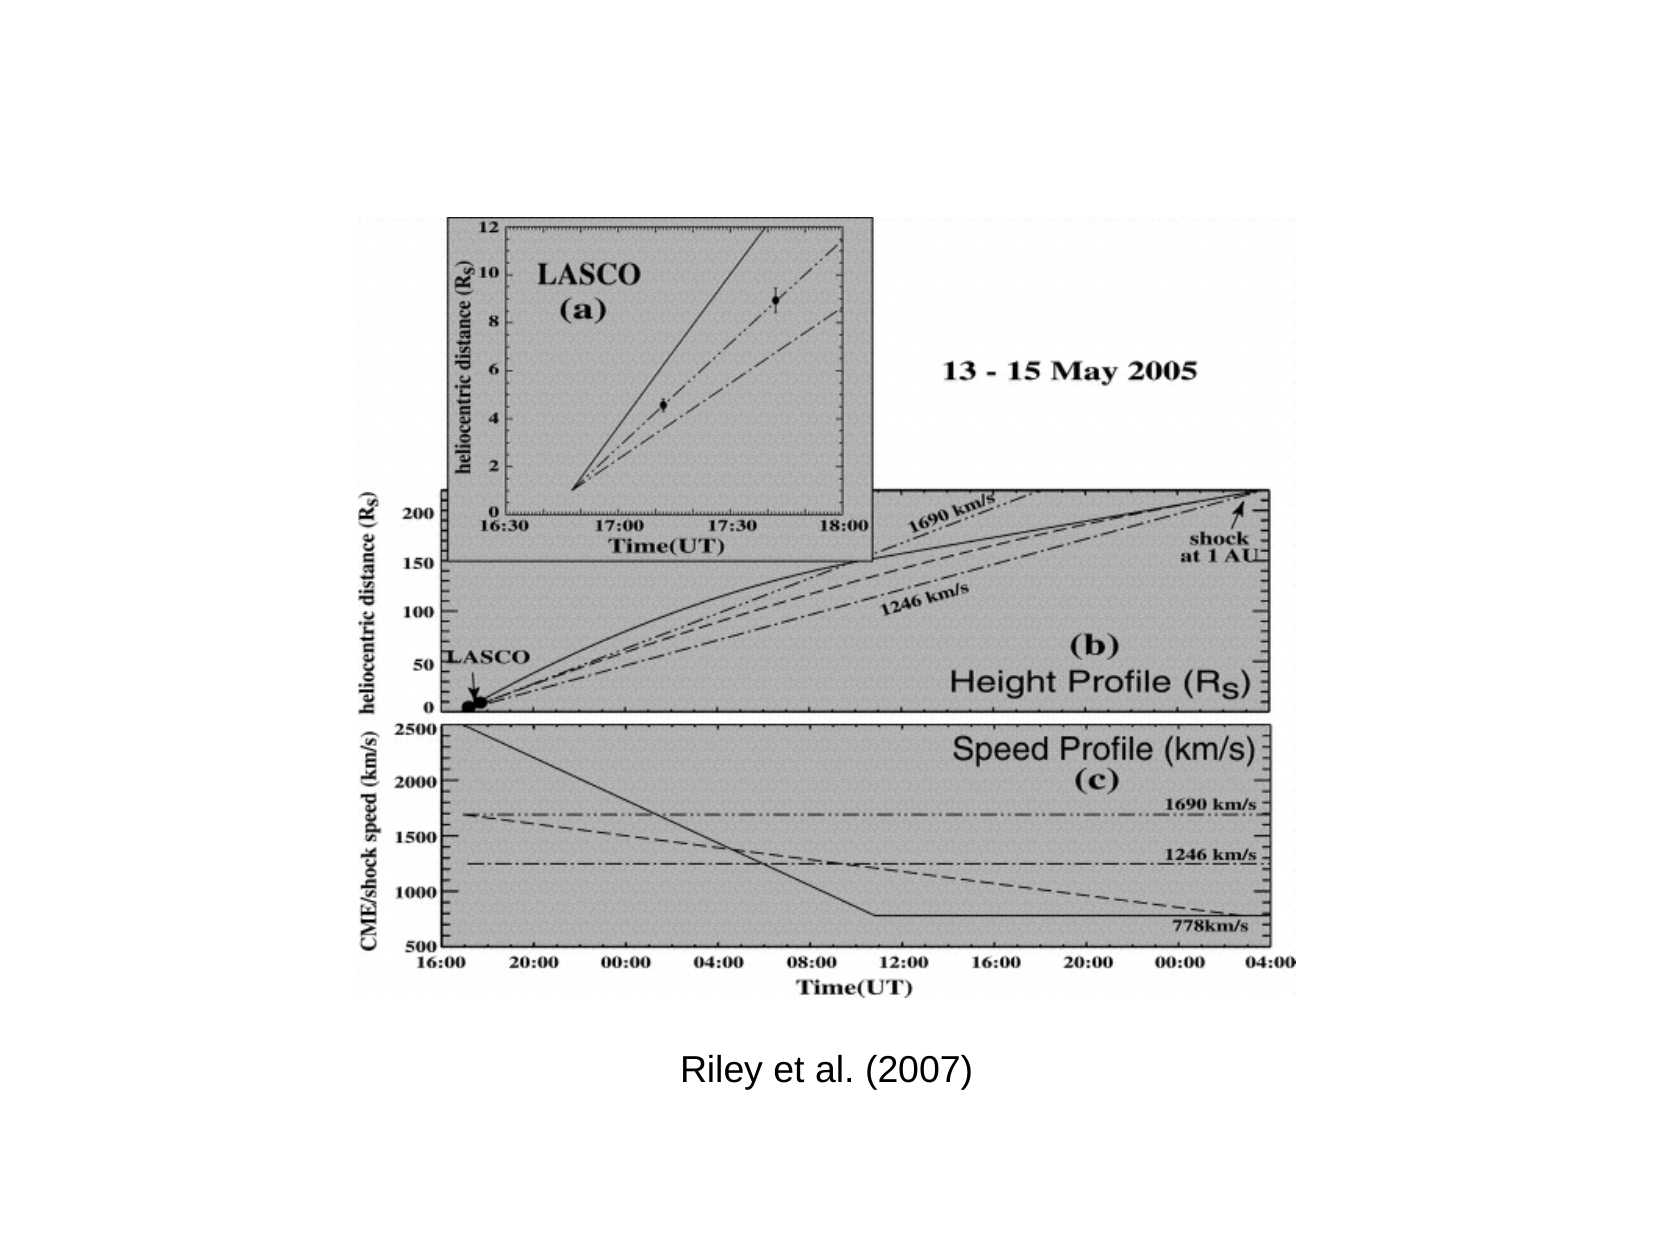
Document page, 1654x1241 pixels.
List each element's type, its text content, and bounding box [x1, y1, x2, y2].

text_box Riley et al. (2007) [279, 1038, 1375, 1095]
picture [357, 217, 1296, 998]
